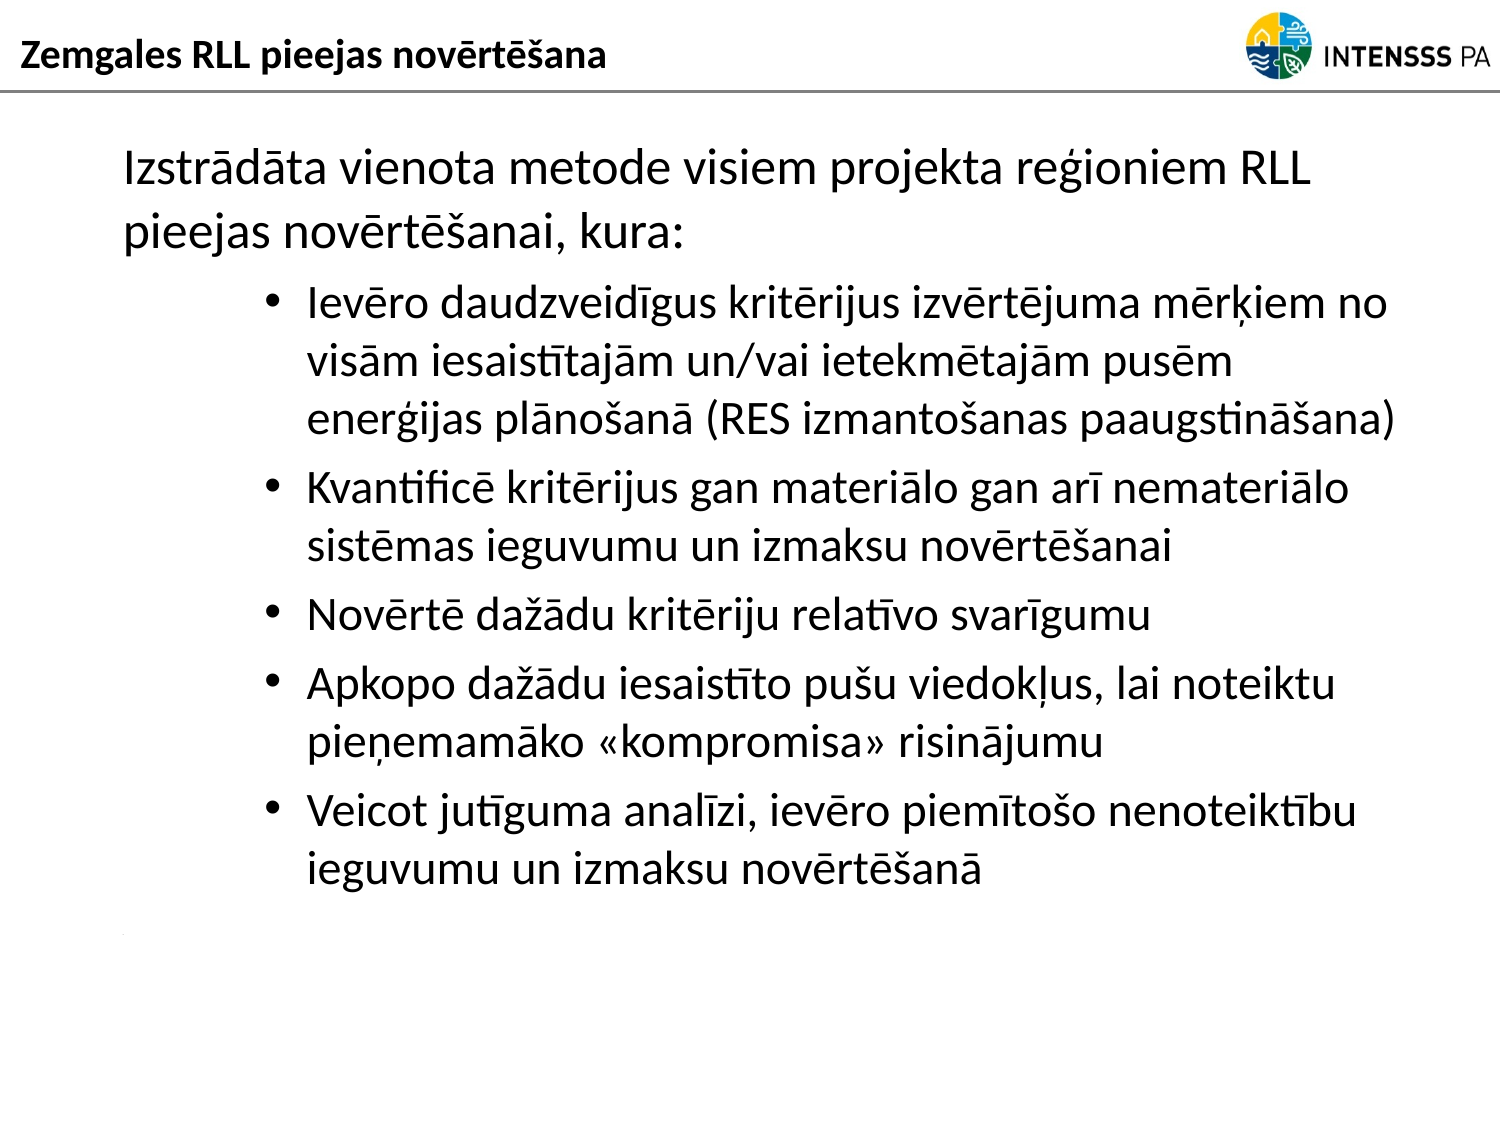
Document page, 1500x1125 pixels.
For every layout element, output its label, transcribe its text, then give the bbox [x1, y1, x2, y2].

text_box Zemgales RLL pieejas novērtēšana [5, 19, 809, 84]
picture [1239, 7, 1495, 85]
text_box Izstrādāta vienota metode visiem projekta reģioniem RLL pieejas novērtēšanai, kura: Ievēro daudzveidīgus kritērijus izvērtējuma mērķiem no visām iesaistītajām un/vai ietekmētajām pusēm enerģijas plānošanā (RES izmantošanas paaugstināšana) Kvantificē kritērijus gan materiālo gan arī nemateriālo sistēmas ieguvumu un izmaksu novērtēšanai Novērtē dažādu kritēriju relatīvo svarīgumu Apkopo dažādu iesaistīto pušu viedokļus, lai noteiktu pieņemamāko «kompromisa» risinājumu Veicot jutīguma analīzi, ievēro piemītošo nenoteiktību ieguvumu un izmaksu novērtēšanā [108, 125, 1420, 965]
